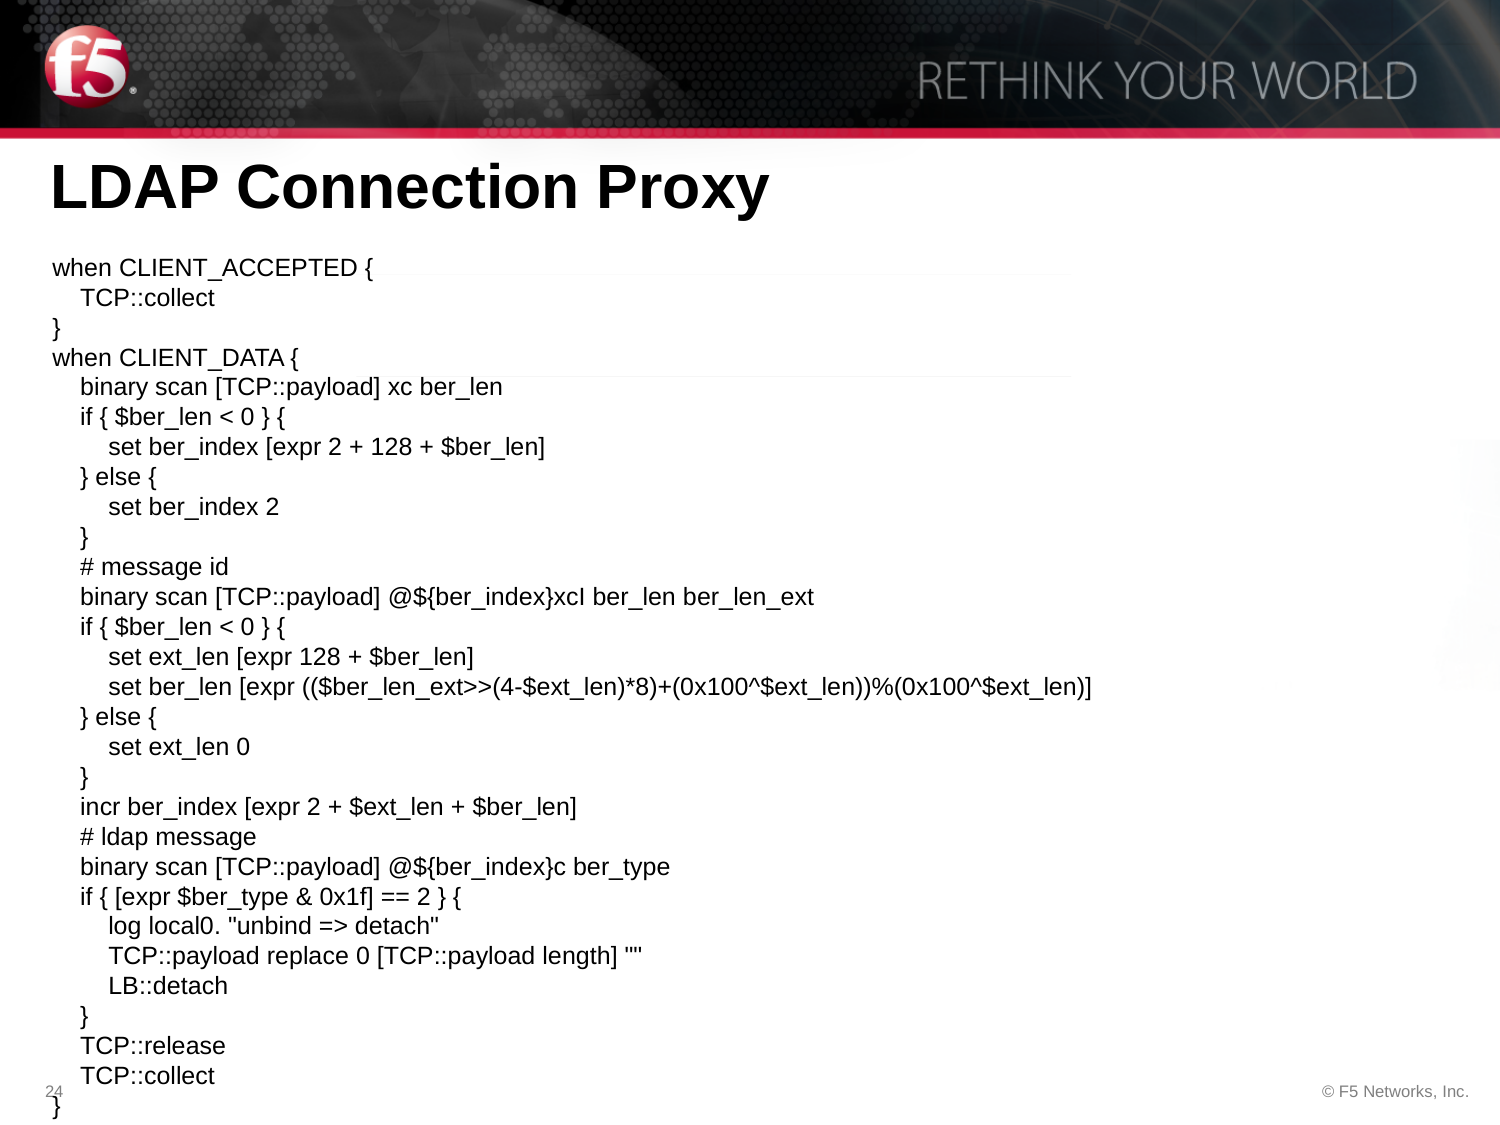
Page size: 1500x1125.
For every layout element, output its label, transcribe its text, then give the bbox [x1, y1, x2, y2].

text_box when CLIENT_ACCEPTED { TCP::collect } when CLIENT_DATA { binary scan [TCP::payload] xc ber_len if { $ber_len < 0 } { set ber_index [expr 2 + 128 + $ber_len] } else { set ber_index 2 } # message id binary scan [TCP::payload] @${ber_index}xcI ber_len ber_len_ext if { $ber_len < 0 } { set ext_len [expr 128 + $ber_len] set ber_len [expr (($ber_len_ext>>(4-$ext_len)*8)+(0x100^$ext_len))%(0x100^$ext_len)] } else { set ext_len 0 } incr ber_index [expr 2 + $ext_len + $ber_len] # ldap message binary scan [TCP::payload] @${ber_index}c ber_type if { [expr $ber_type & 0x1f] == 2 } { log local0. "unbind => detach" TCP::payload replace 0 [TCP::payload length] "" LB::detach } TCP::release TCP::collect } [37, 243, 1113, 1125]
title LDAP Connection Proxy [49, 149, 1426, 313]
picture [0, 0, 1500, 1125]
